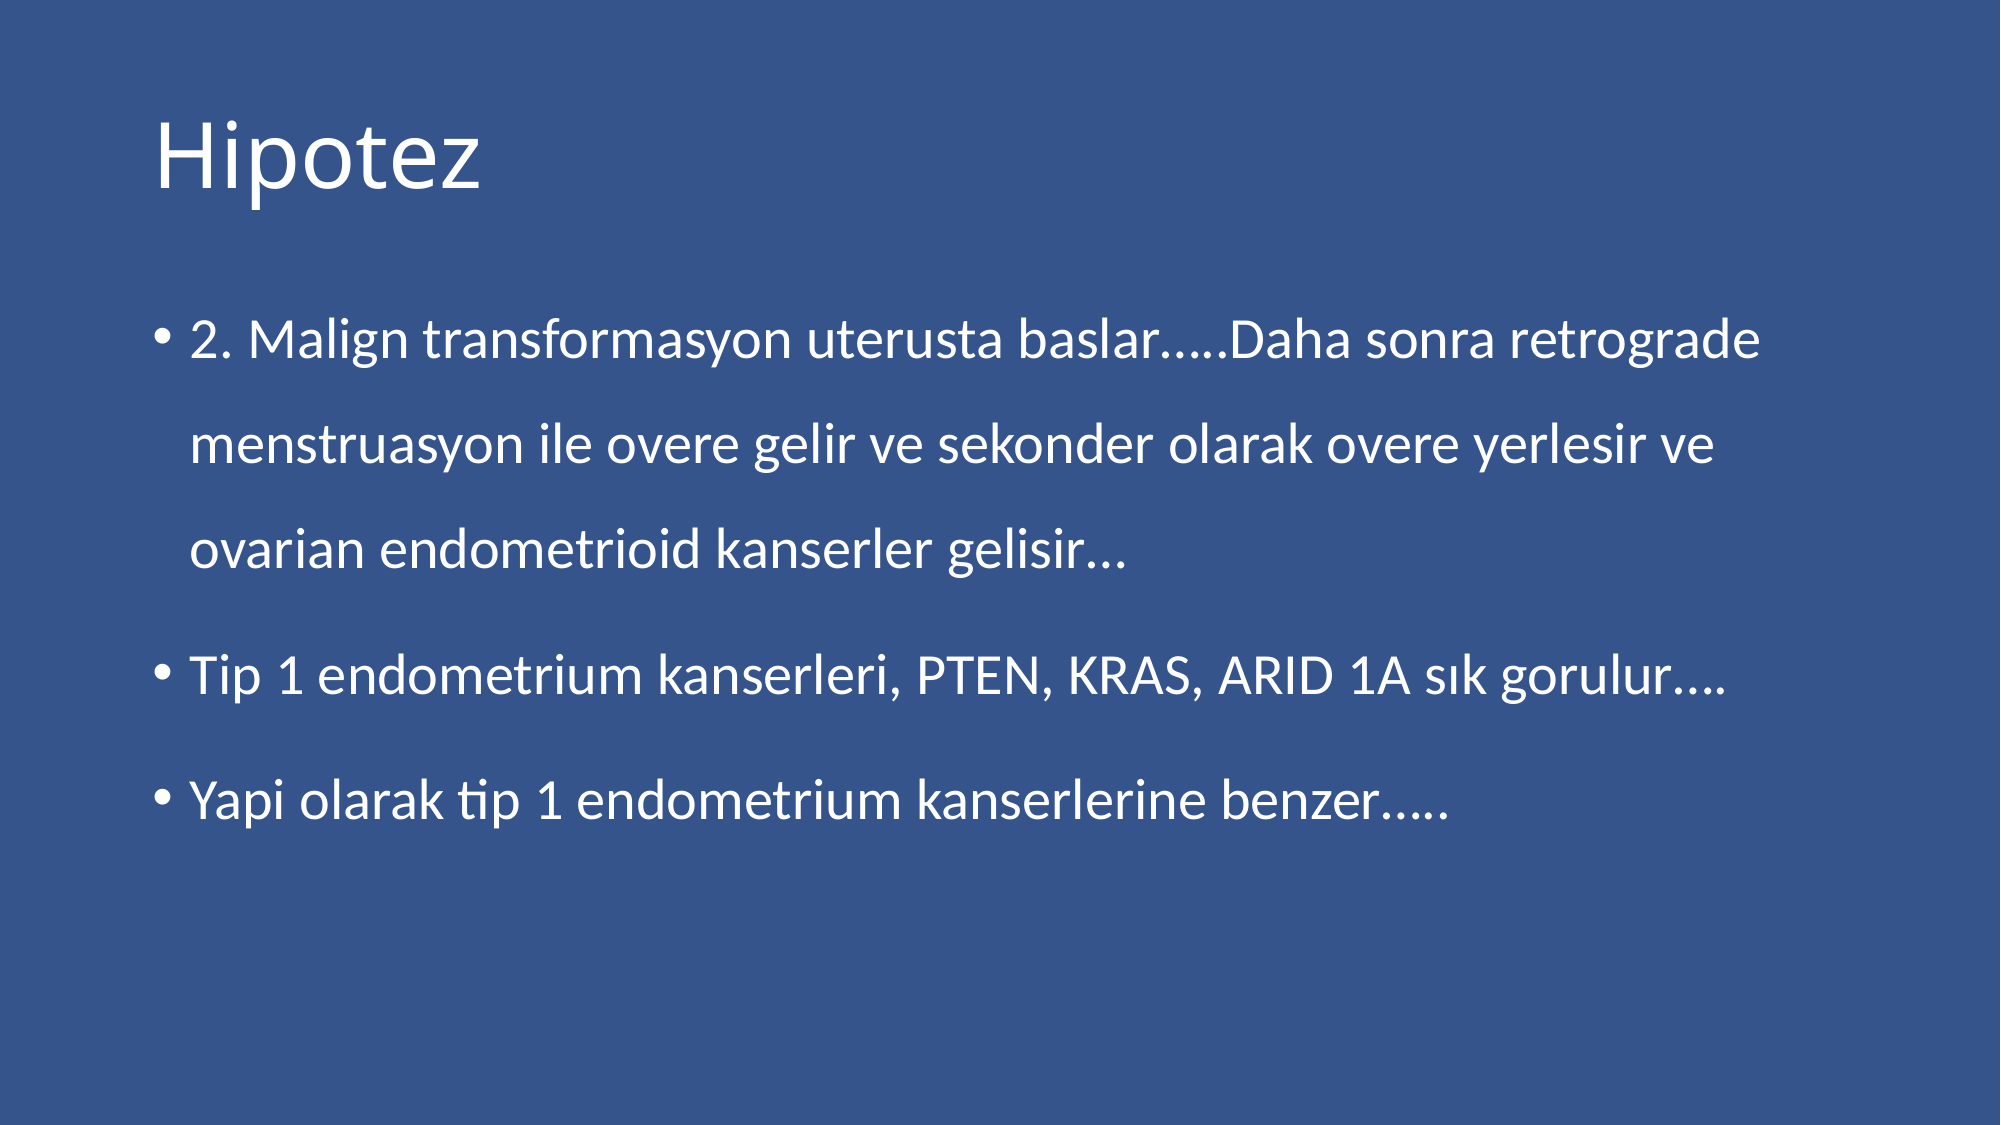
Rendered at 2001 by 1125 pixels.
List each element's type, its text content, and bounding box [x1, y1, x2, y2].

title Hipotez [137, 59, 1863, 257]
list 2. Malign transformasyon uterusta baslar…..Daha sonra retrograde menstruasyon ile overe gelir ve sekonder olarak overe yerlesir ve ovarian endometrioid kanserler gelisir… Tip 1 endometrium kanserleri, PTEN, KRAS, ARID 1A sık gorulur…. Yapi olarak tip 1 endometrium kanserlerine benzer….. [137, 257, 1863, 1014]
